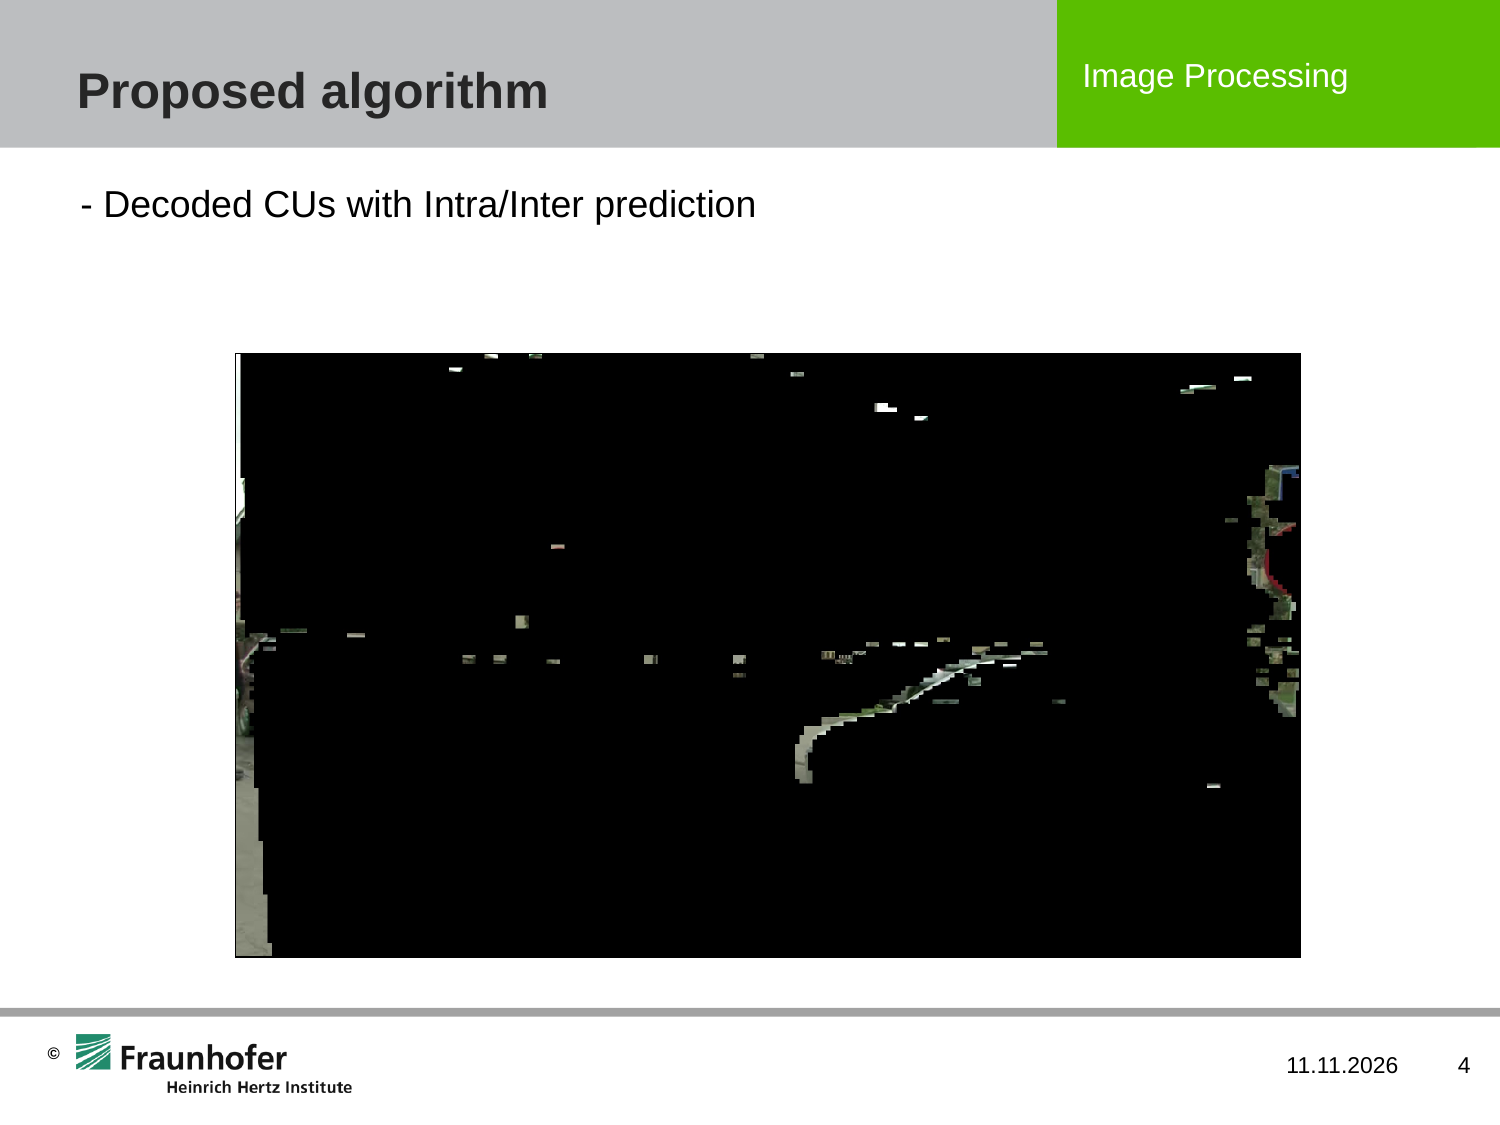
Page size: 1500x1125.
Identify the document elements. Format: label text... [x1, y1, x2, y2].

slide_number 4 [1394, 1034, 1471, 1094]
picture [76, 1034, 352, 1093]
text_box - Decoded CUs with Intra/Inter prediction [65, 172, 772, 233]
picture [235, 354, 1300, 957]
title Proposed algorithm [76, 59, 1022, 119]
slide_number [1019, 1034, 1394, 1094]
